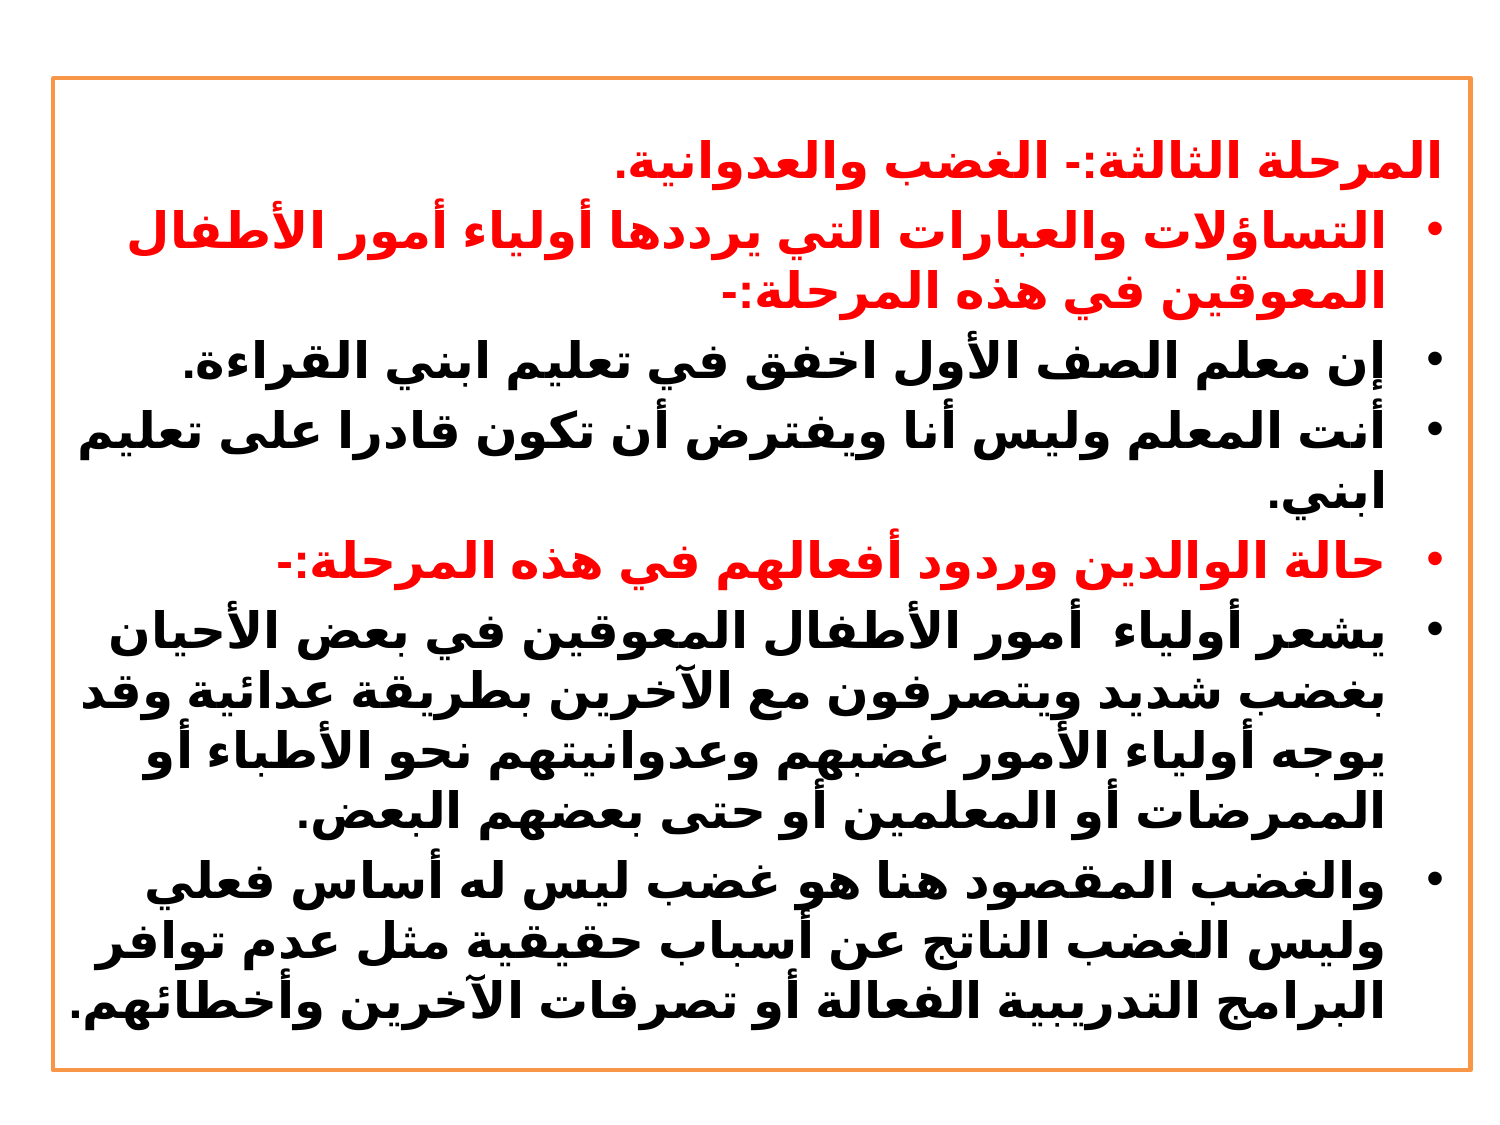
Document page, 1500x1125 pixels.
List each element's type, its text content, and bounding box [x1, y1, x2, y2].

text_box [51, 76, 1473, 1072]
list المرحلة الثالثة:- الغضب والعدوانية. التساؤلات والعبارات التي يرددها أولياء أمور الأطفال المعوقين في هذه المرحلة:- إن معلم الصف الأول اخفق في تعليم ابني القراءة. أنت المعلم وليس أنا ويفترض أن تكون قادرا على تعليم ابني. حالة الوالدين وردود أفعالهم في هذه المرحلة:- يشعر أولياء أمور الأطفال المعوقين في بعض الأحيان بغضب شديد ويتصرفون مع الآخرين بطريقة عدائية وقد يوجه أولياء الأمور غضبهم وعدوانيتهم نحو الأطباء أو الممرضات أو المعلمين أو حتى بعضهم البعض. والغضب المقصود هنا هو غضب ليس له أساس فعلي وليس الغضب الناتج عن أسباب حقيقية مثل عدم توافر البرامج التدريبية الفعالة أو تصرفات الآخرين وأخطائهم. [52, 120, 1460, 1125]
